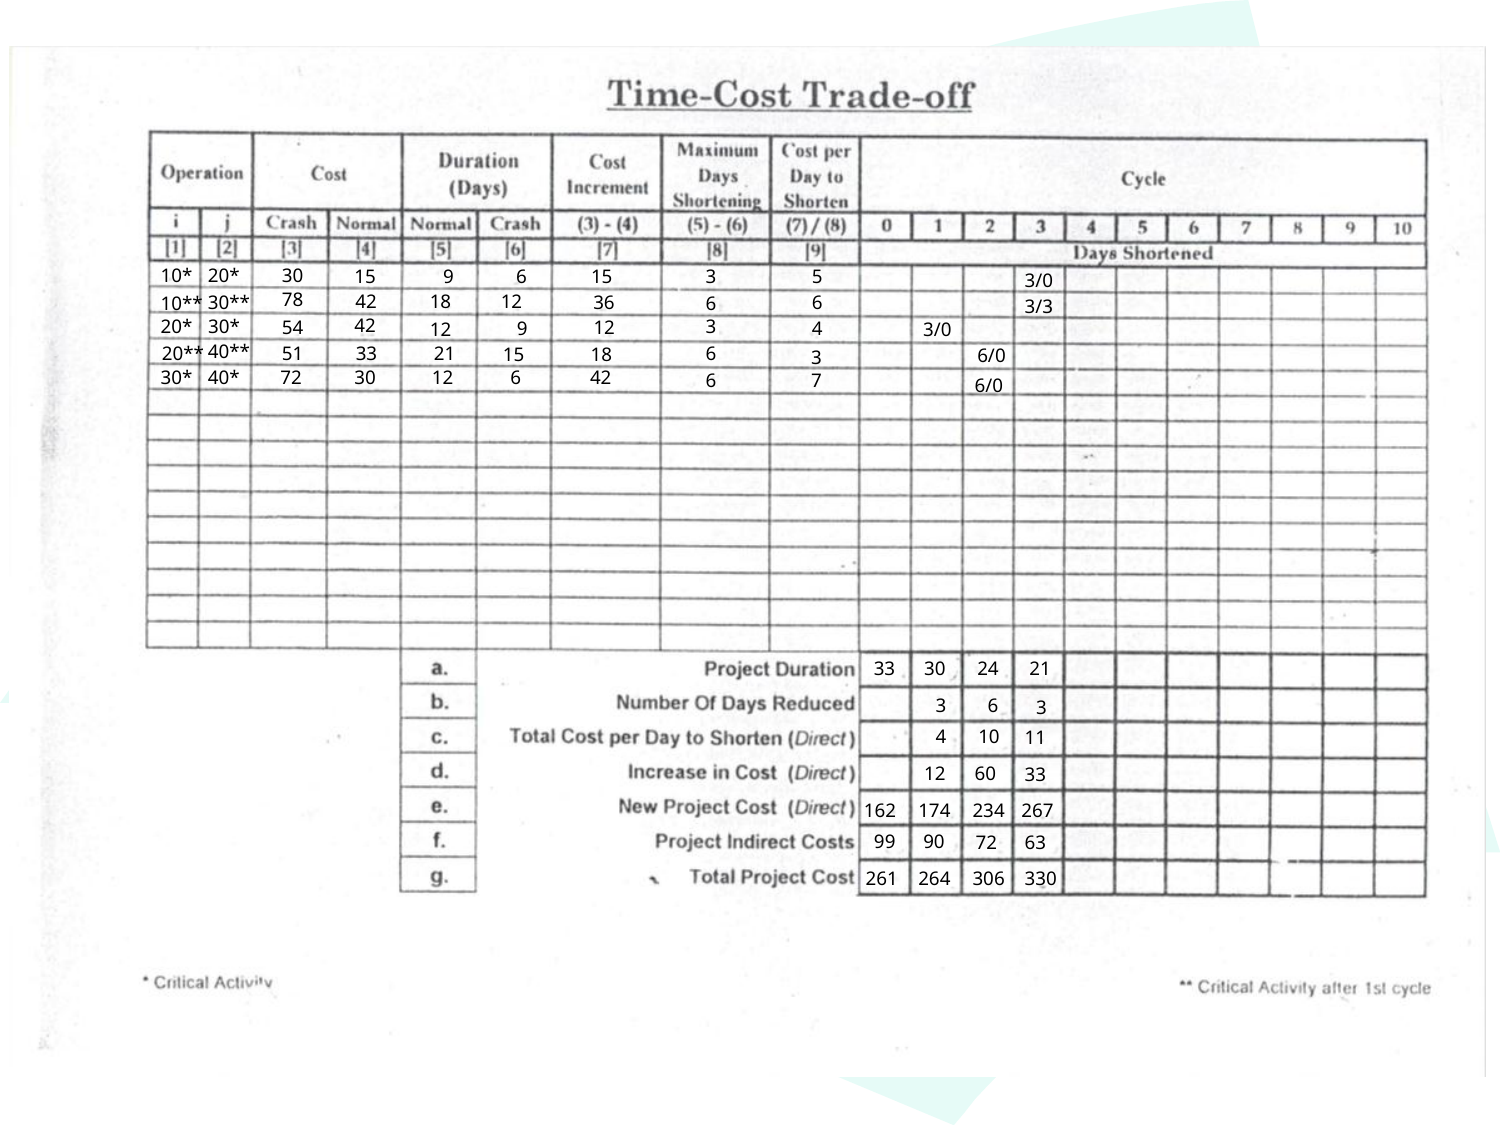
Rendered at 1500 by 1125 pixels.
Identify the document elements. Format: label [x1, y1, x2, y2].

text_box [145, 255, 872, 296]
text_box [146, 332, 871, 357]
text_box [145, 358, 871, 400]
text_box [145, 306, 872, 333]
picture [8, 46, 1486, 1078]
